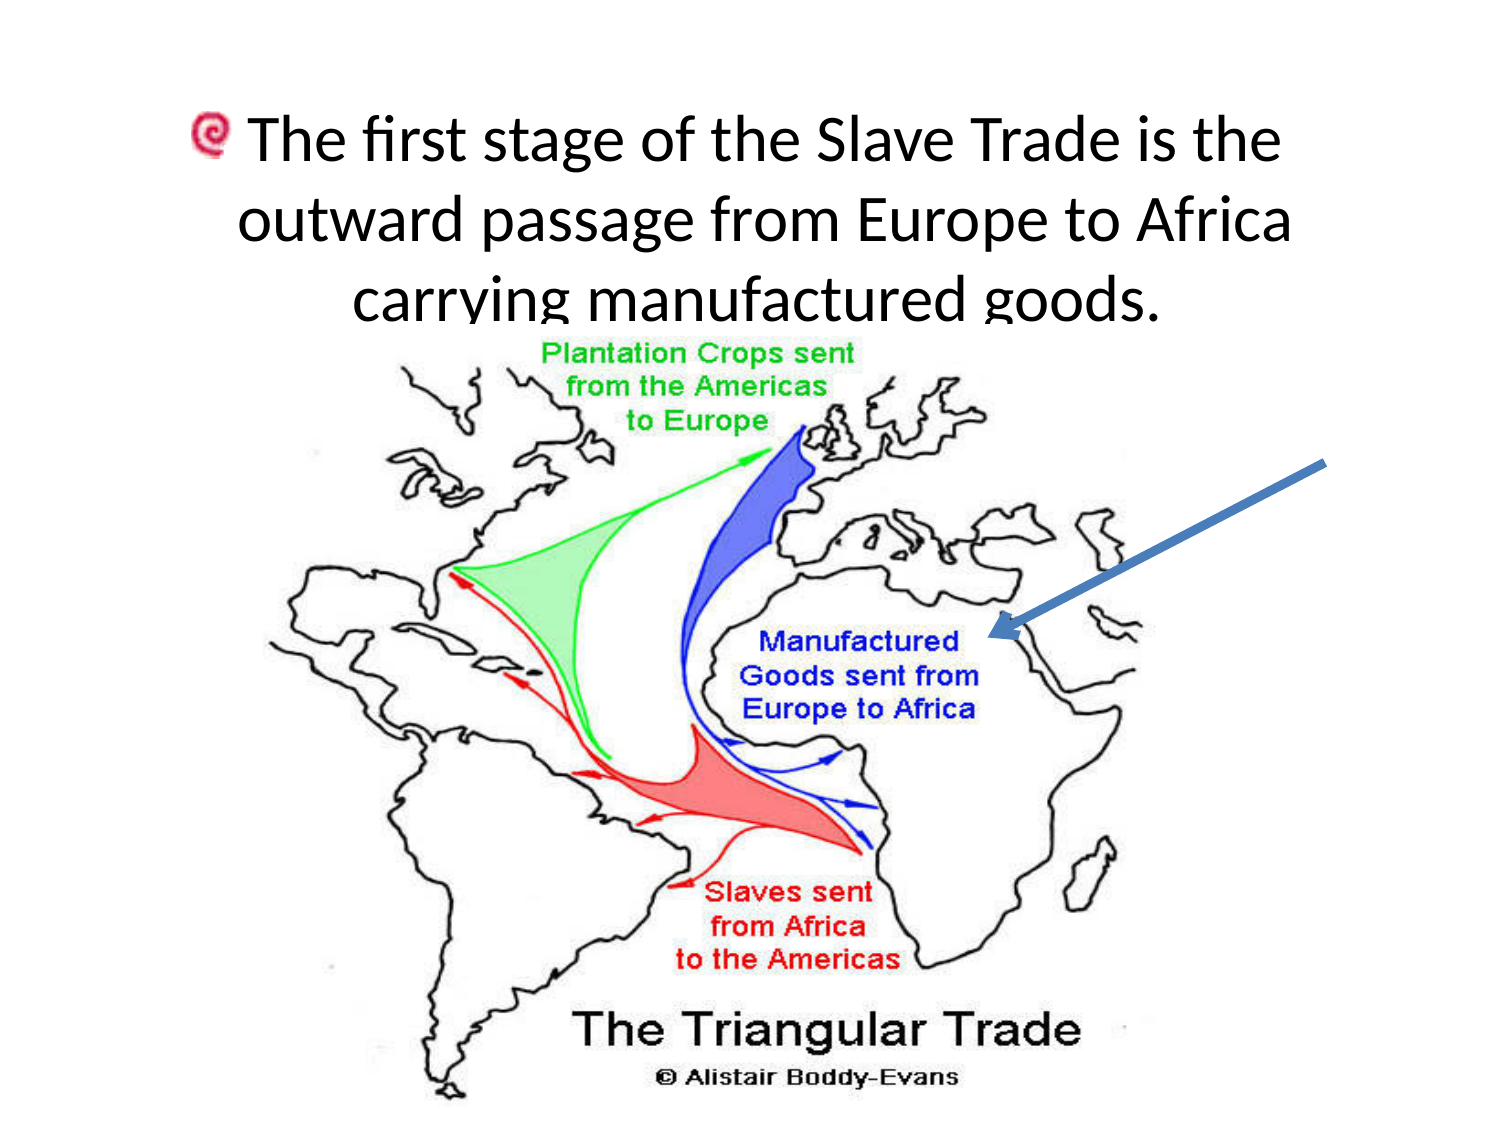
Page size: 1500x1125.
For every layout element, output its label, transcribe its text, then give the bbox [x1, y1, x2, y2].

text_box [987, 462, 1326, 638]
picture [249, 324, 1164, 1107]
picture [191, 111, 235, 159]
list The first stage of the Slave Trade is the outward passage from Europe to Africa carrying manufactured goods. [62, 87, 1413, 830]
